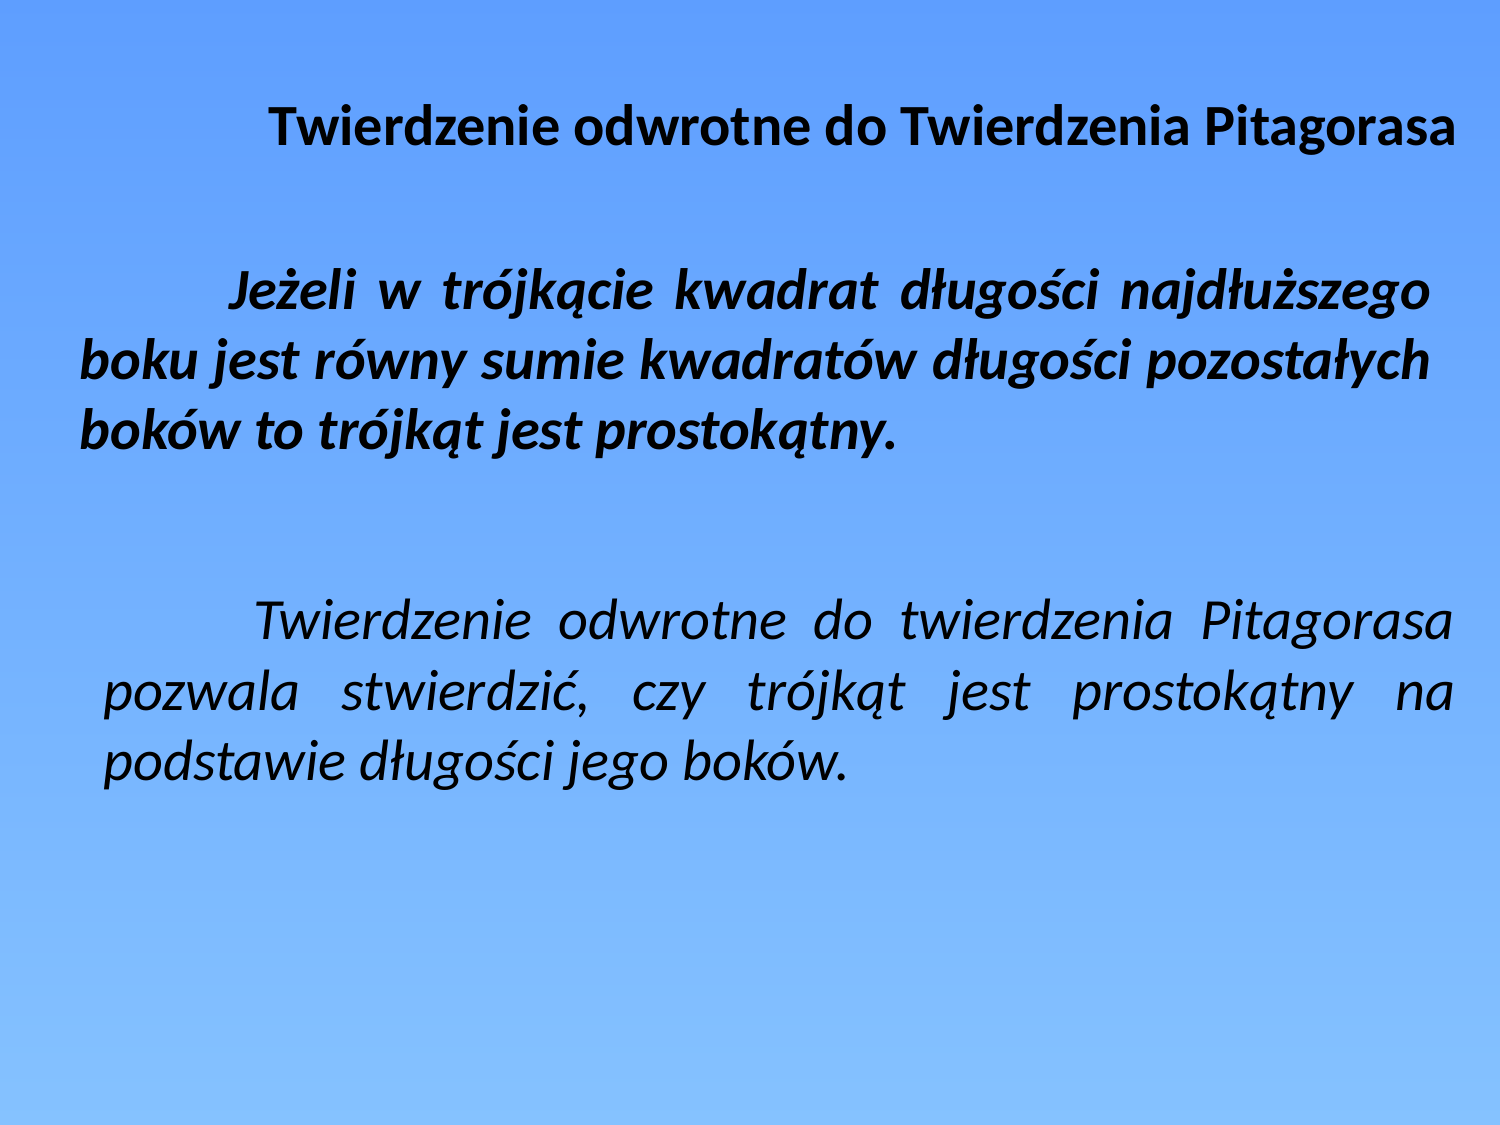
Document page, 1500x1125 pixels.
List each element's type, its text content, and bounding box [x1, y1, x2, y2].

text_box Twierdzenie odwrotne do twierdzenia Pitagorasa pozwala stwierdzić, czy trójkąt jest prostokątny na podstawie długości jego boków. [88, 574, 1471, 869]
text_box Twierdzenie odwrotne do Twierdzenia Pitagorasa [89, 79, 1472, 165]
text_box Jeżeli w trójkącie kwadrat długości najdłuższego boku jest równy sumie kwadratów długości pozostałych boków to trójkąt jest prostokątny. [64, 243, 1447, 539]
